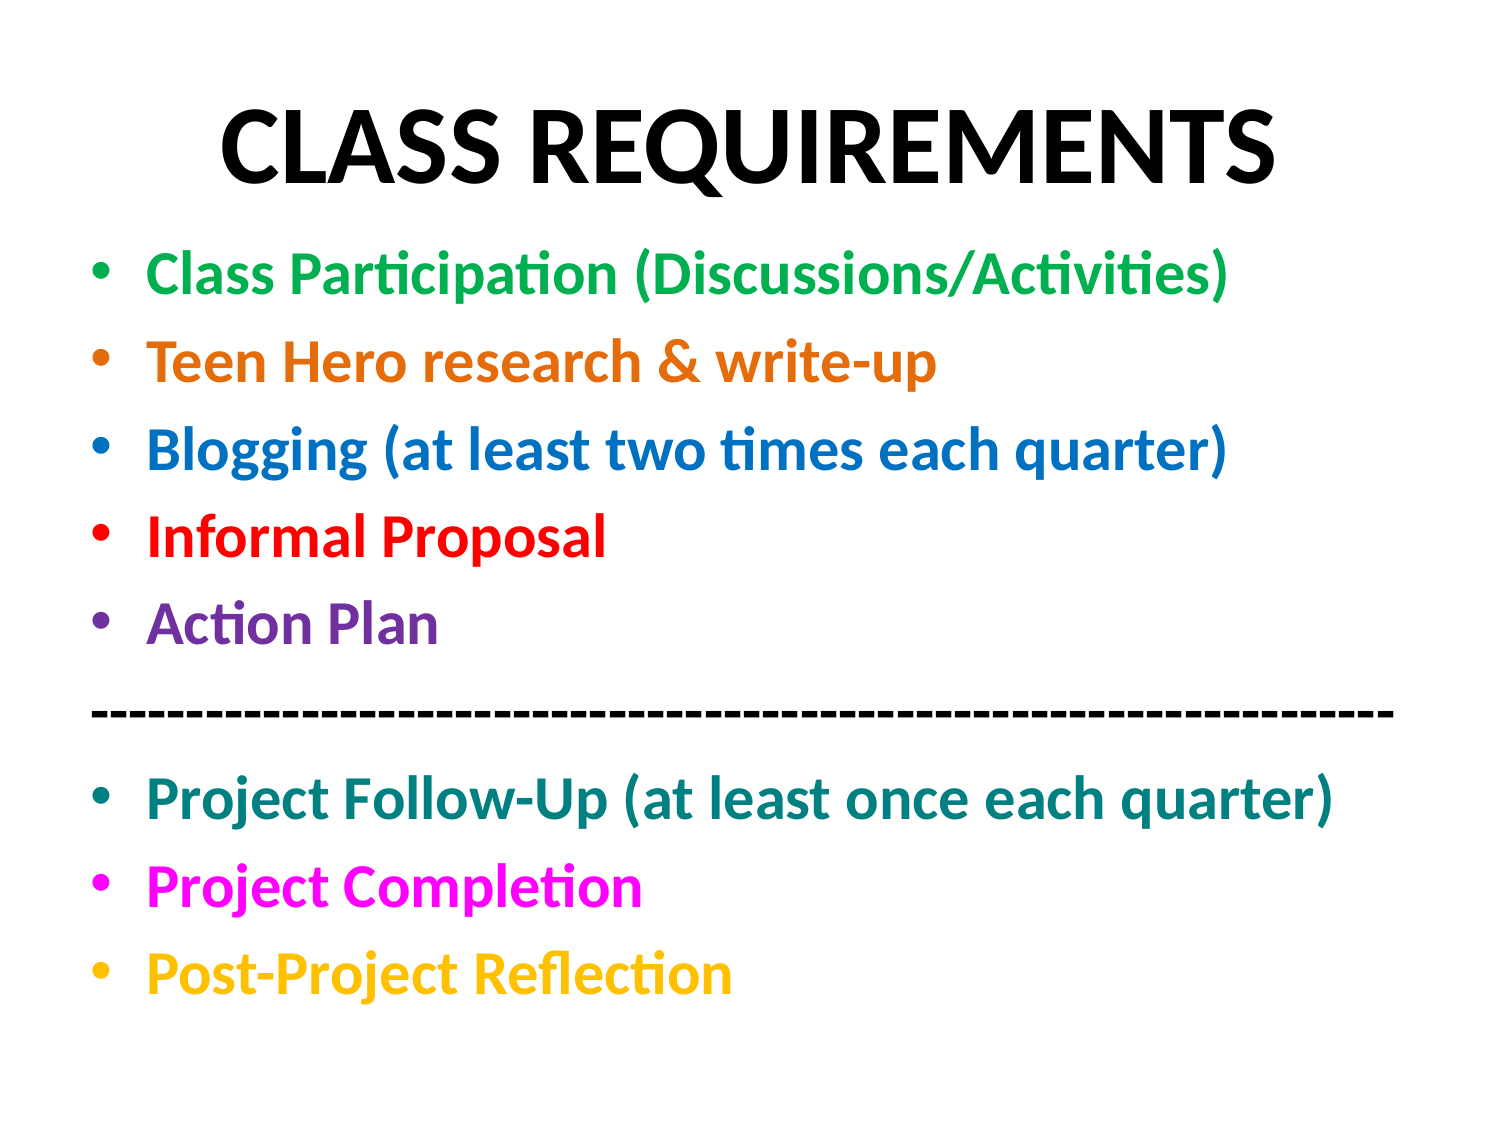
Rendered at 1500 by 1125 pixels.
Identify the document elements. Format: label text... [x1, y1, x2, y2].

list Class Participation (Discussions/Activities) Teen Hero research & write-up Blogging (at least two times each quarter) Informal Proposal Action Plan -------------------------------------------------------------------- Project Follow-Up (at least once each quarter) Project Completion Post-Project Reflection [75, 224, 1425, 1038]
title CLASS REQUIREMENTS [37, 45, 1463, 233]
